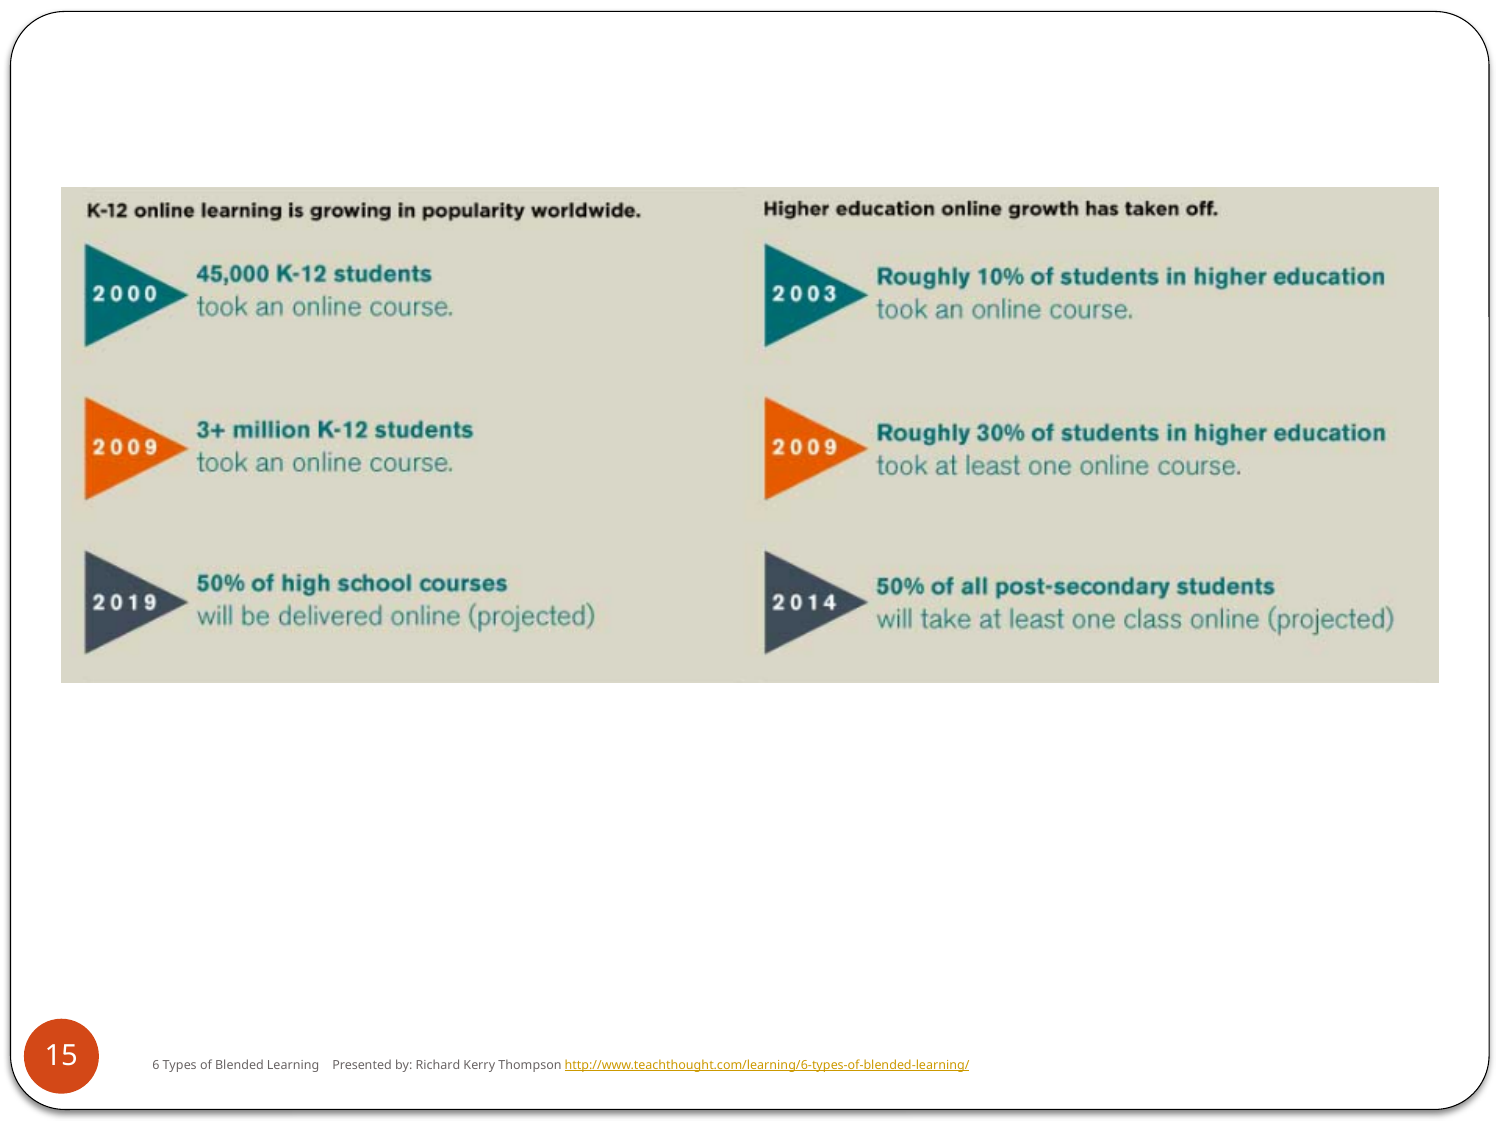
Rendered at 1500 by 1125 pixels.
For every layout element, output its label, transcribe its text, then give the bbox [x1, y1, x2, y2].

picture [61, 187, 1439, 684]
slide_number 15 [23, 1018, 99, 1094]
footer 6 Types of Blended Learning Presented by: Richard Kerry Thompson http://www.teachthought.com/learning/6-types-of-blended-learning/ [137, 1042, 988, 1103]
